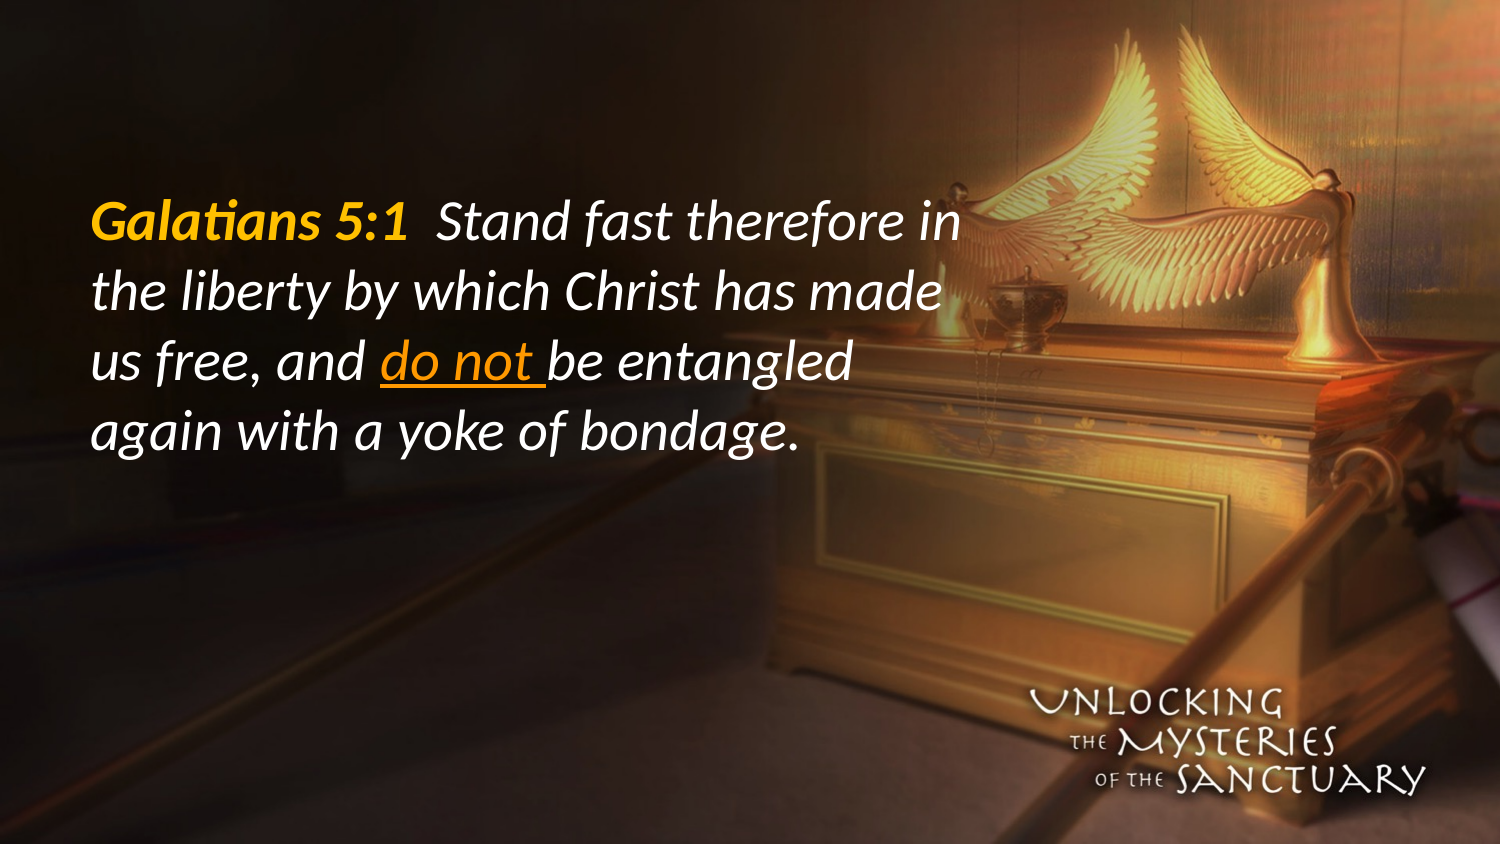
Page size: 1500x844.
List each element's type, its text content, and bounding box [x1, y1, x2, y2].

picture [0, 0, 1500, 844]
list Galatians 5:1 Stand fast therefore in the liberty by which Christ has made us free, and do not be entangled again with a yoke of bondage. [75, 174, 981, 844]
